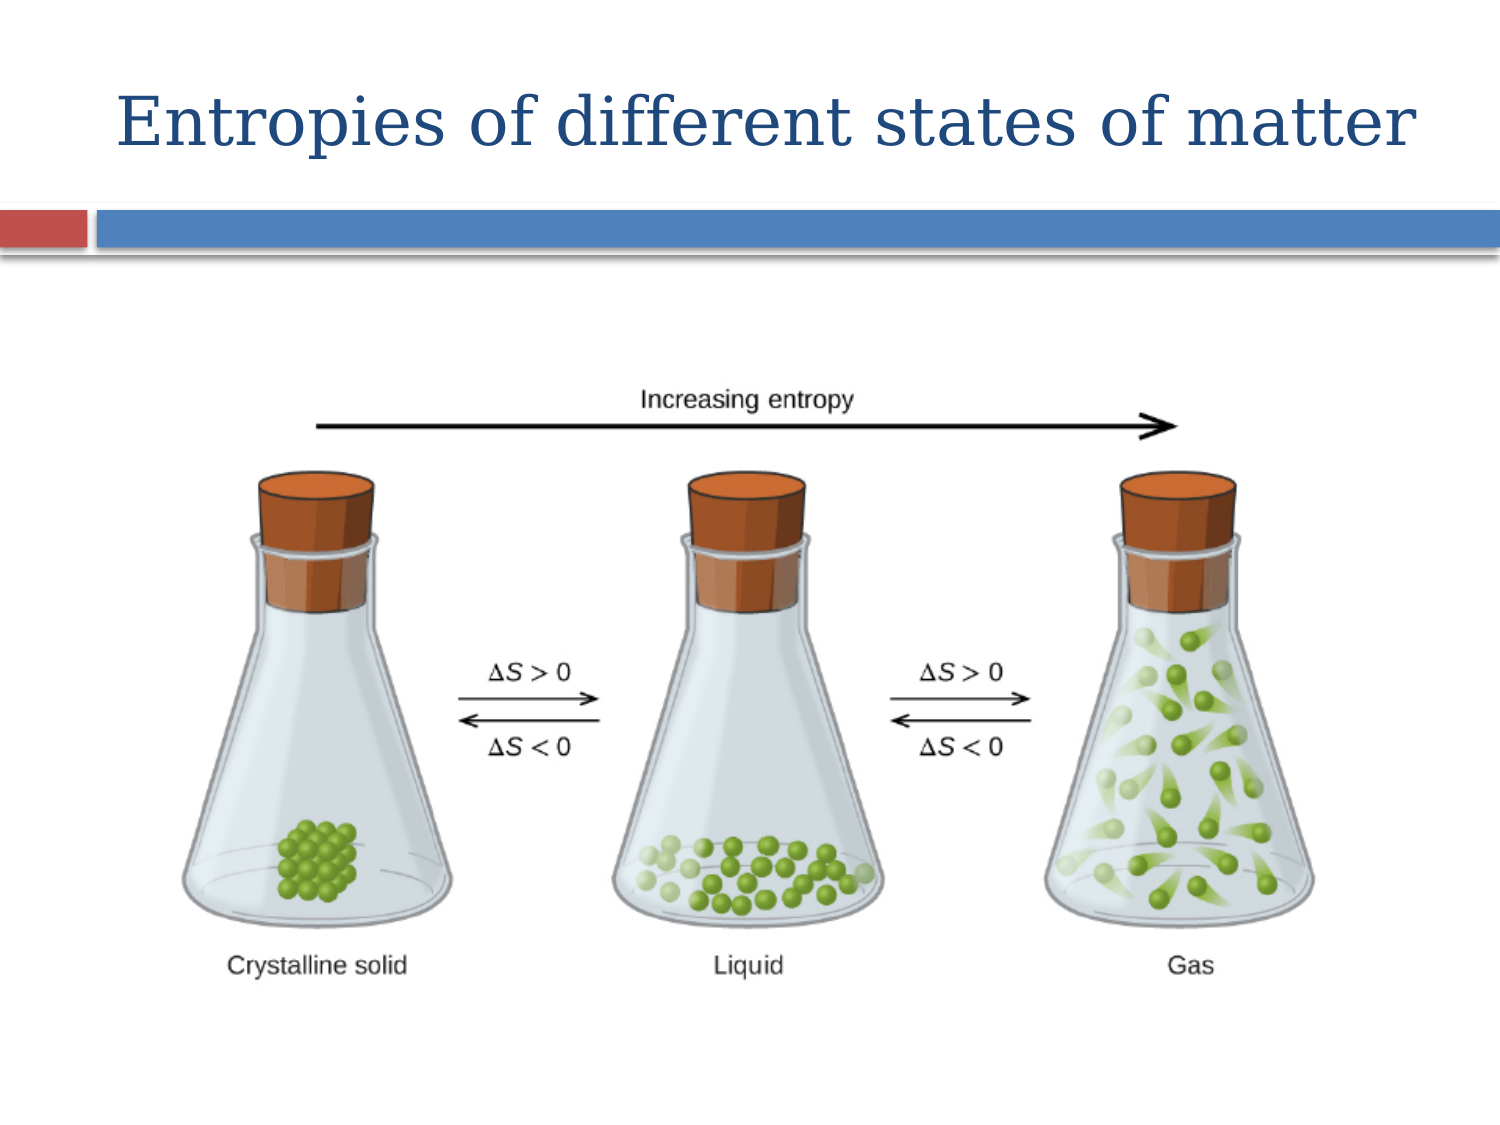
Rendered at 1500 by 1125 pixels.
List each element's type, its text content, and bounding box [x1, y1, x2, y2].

title Entropies of different states of matter [100, 37, 1438, 200]
picture [134, 340, 1366, 1006]
